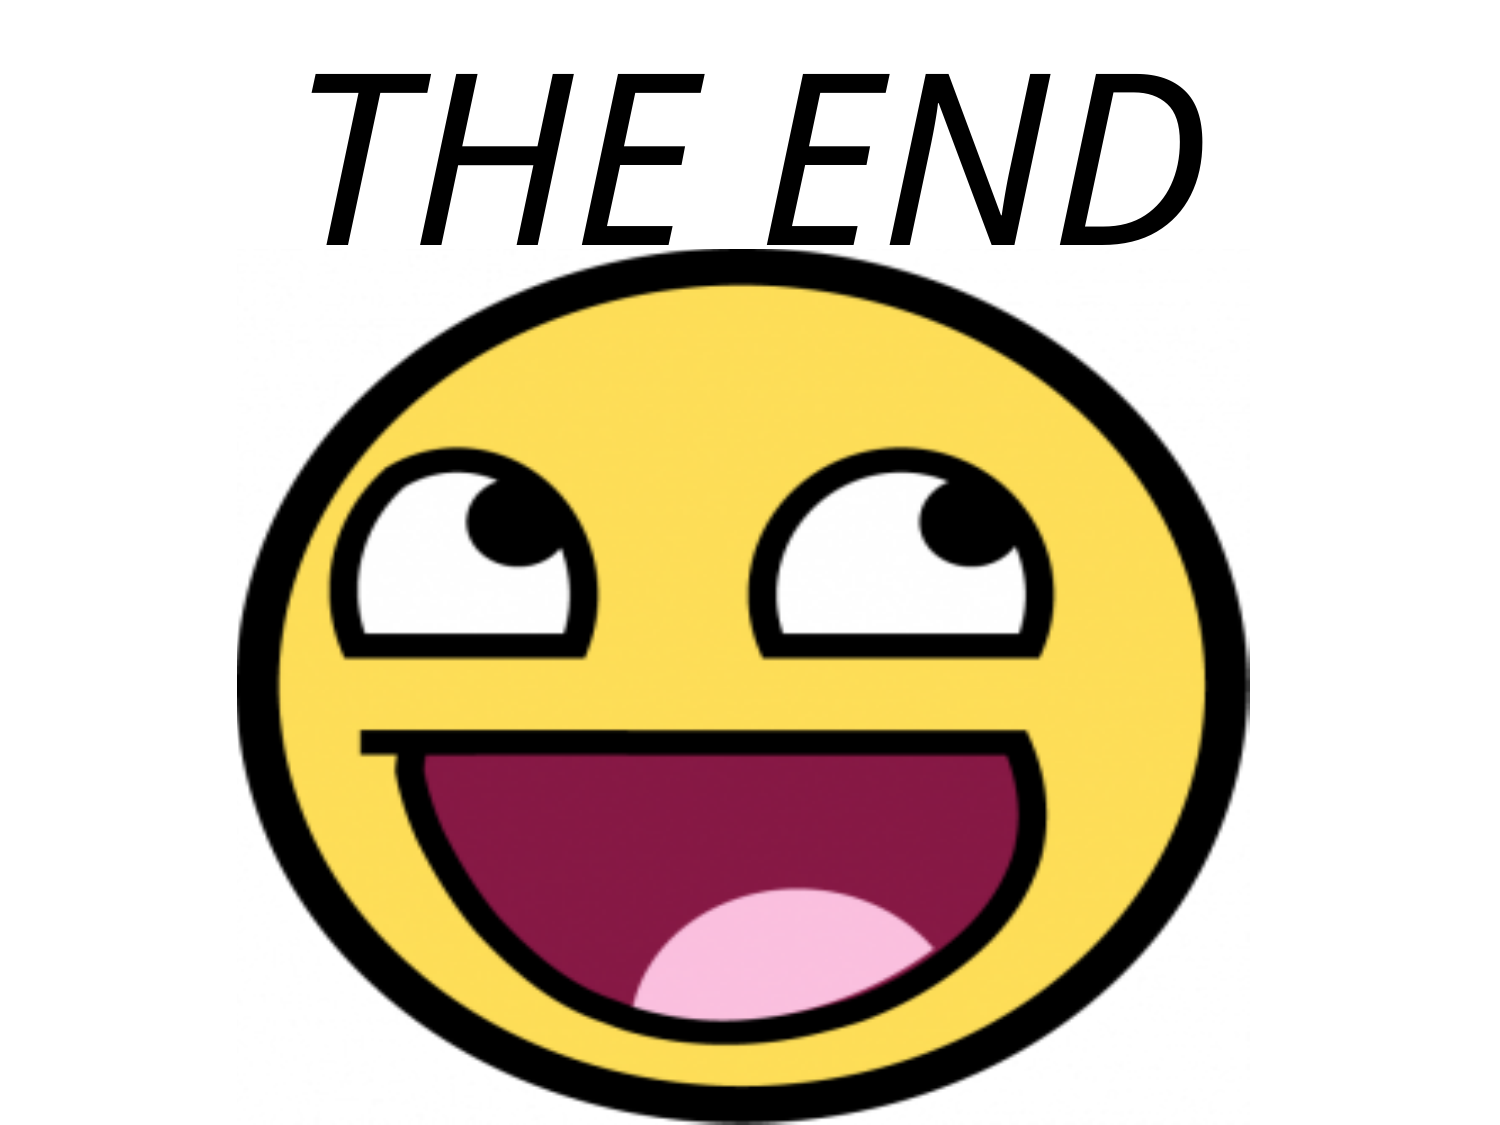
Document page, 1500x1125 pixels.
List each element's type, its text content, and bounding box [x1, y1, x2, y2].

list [237, 249, 1251, 1125]
title THE END [75, 24, 1425, 275]
